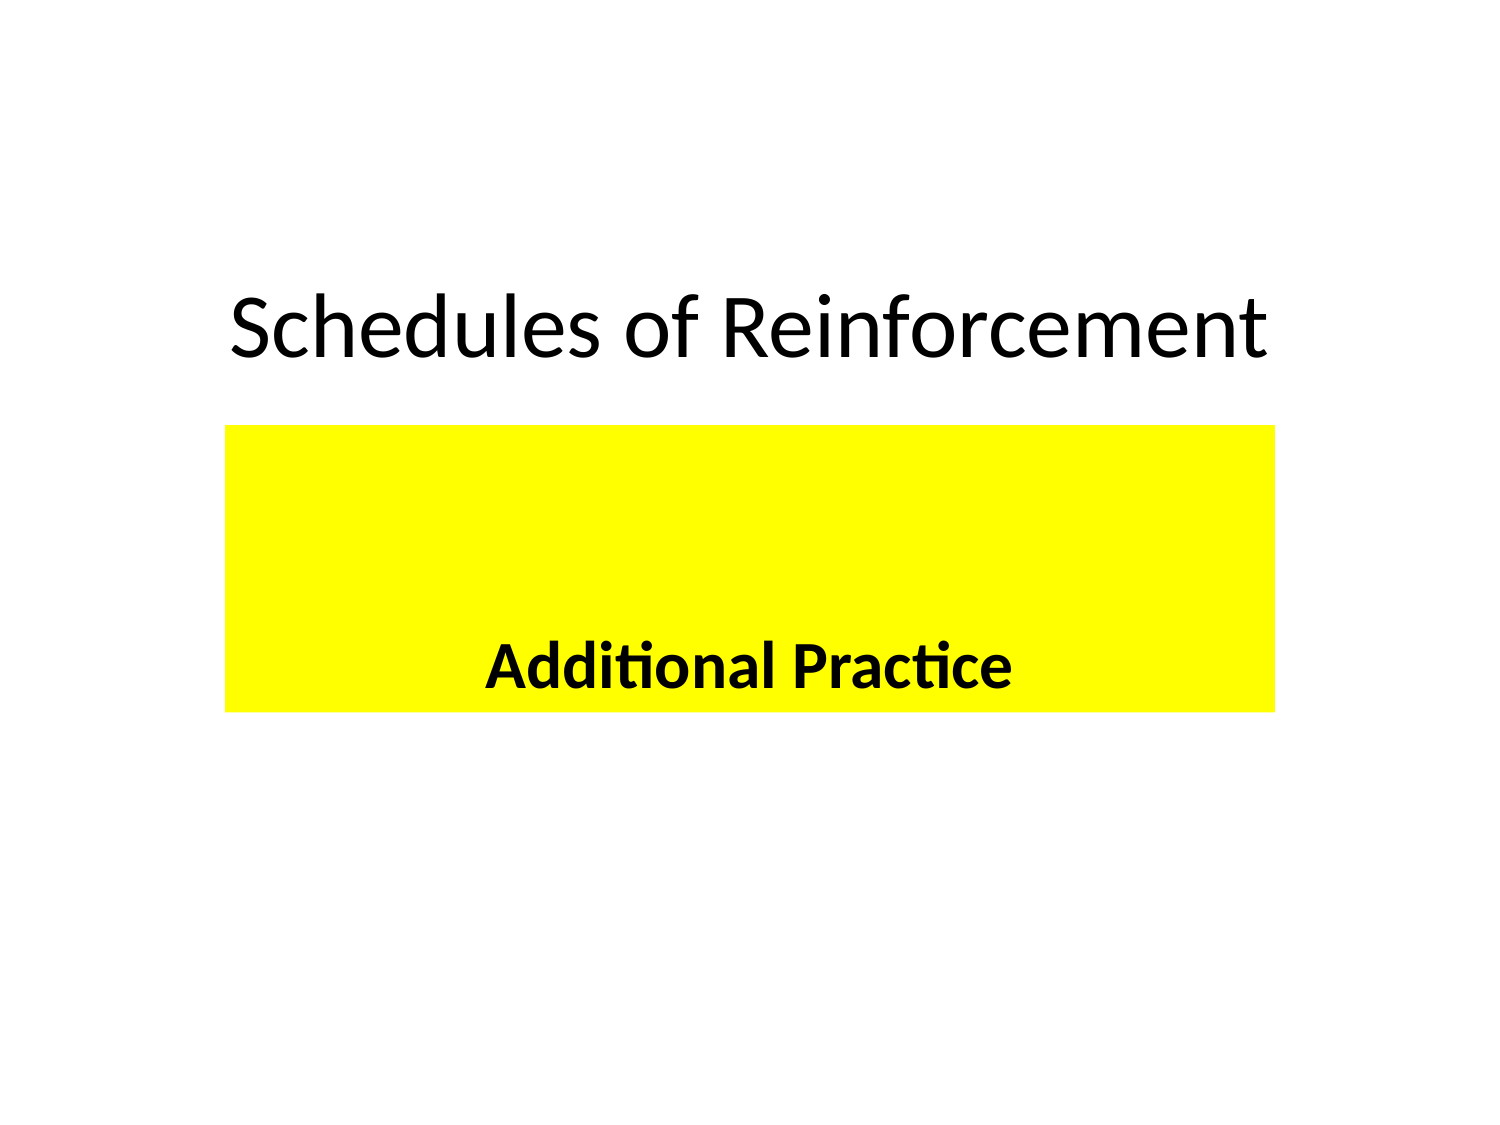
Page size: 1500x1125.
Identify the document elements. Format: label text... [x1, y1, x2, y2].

title Schedules of Reinforcement [112, 200, 1388, 442]
subtitle Additional Practice [225, 425, 1275, 713]
